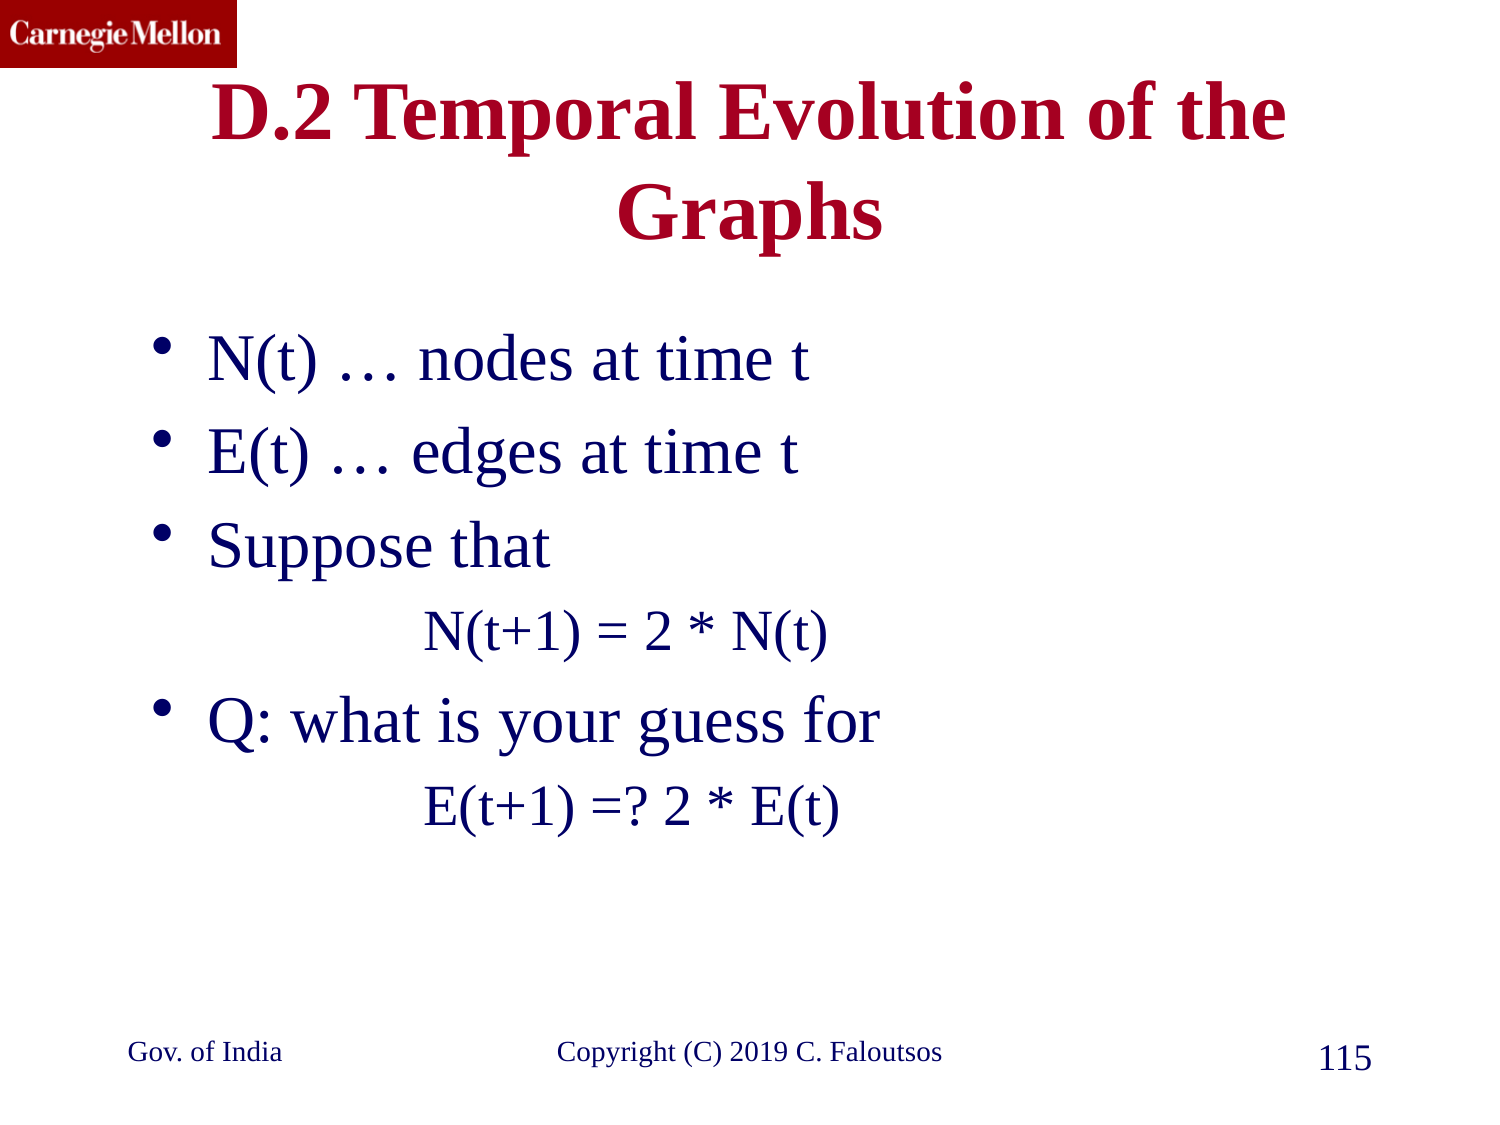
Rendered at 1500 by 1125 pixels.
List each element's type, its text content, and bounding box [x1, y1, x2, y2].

picture [0, 0, 237, 68]
slide_number Gov. of India [112, 1024, 426, 1101]
list N(t) … nodes at time t E(t) … edges at time t Suppose that N(t+1) = 2 * N(t) Q: what is your guess for E(t+1) =? 2 * E(t) [135, 305, 1388, 982]
footer Copyright (C) 2019 C. Faloutsos [512, 1024, 988, 1101]
slide_number 115 [1074, 1024, 1388, 1101]
title D.2 Temporal Evolution of the Graphs [112, 99, 1388, 213]
